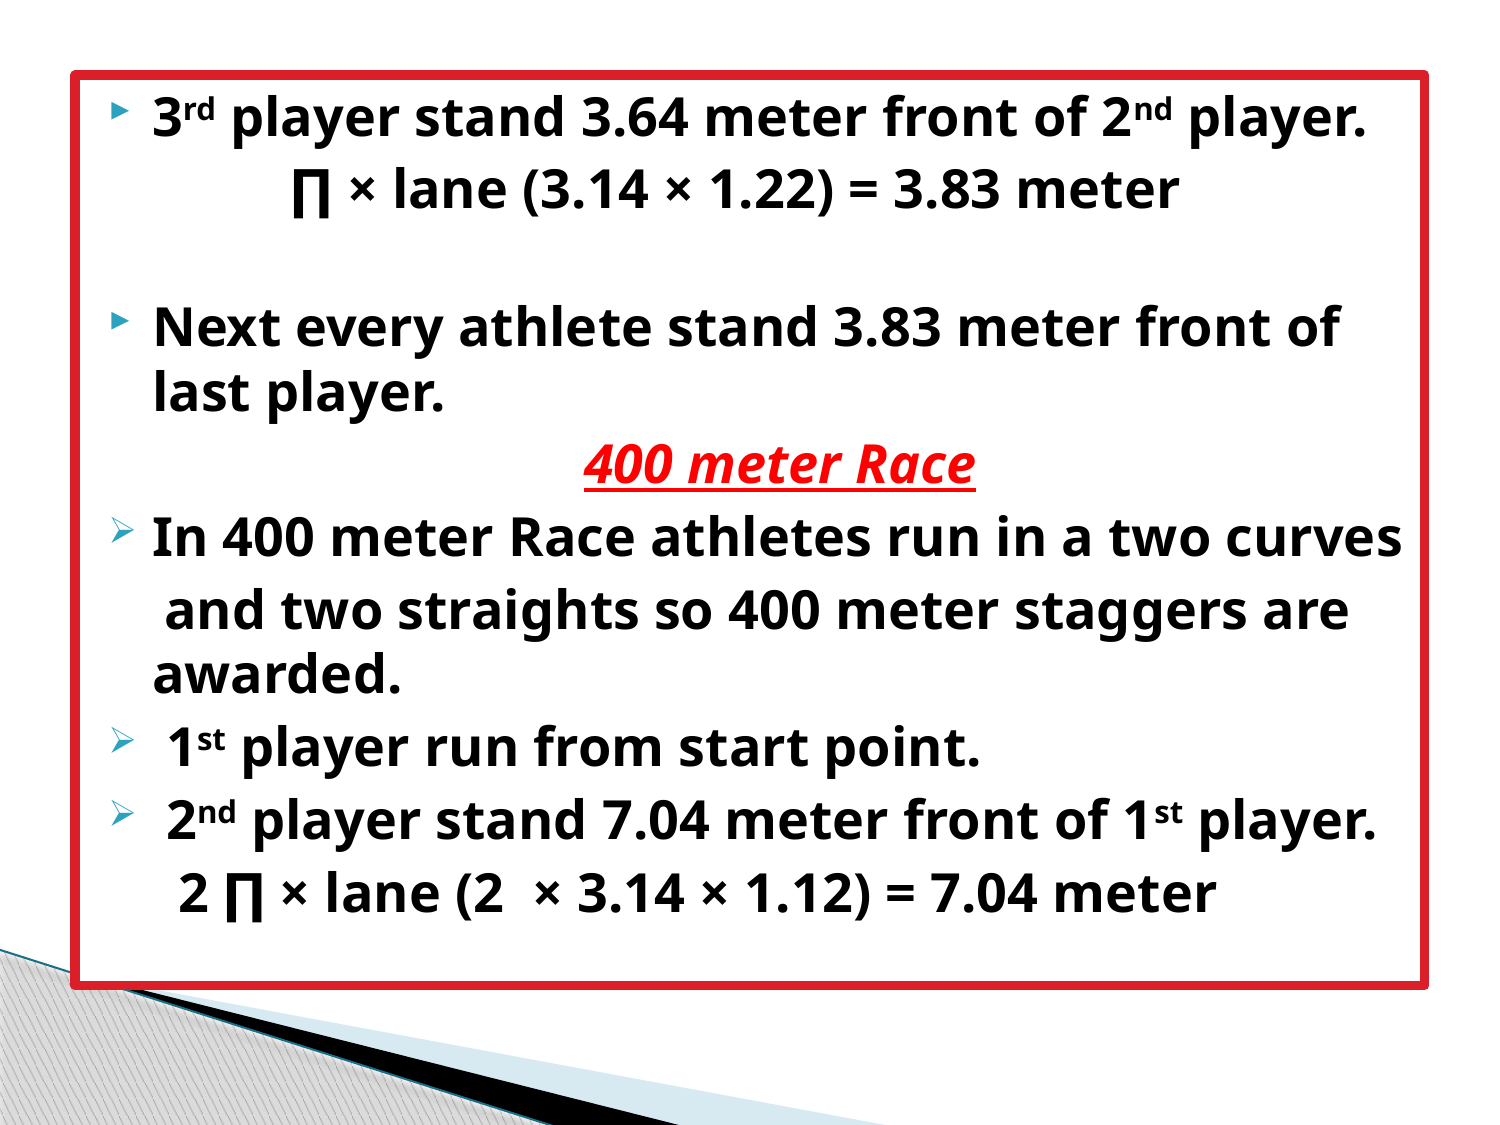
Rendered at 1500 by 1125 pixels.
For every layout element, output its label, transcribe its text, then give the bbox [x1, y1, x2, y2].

list 3rd player stand 3.64 meter front of 2nd player. ∏ × lane (3.14 × 1.22) = 3.83 meter Next every athlete stand 3.83 meter front of last player. 400 meter Race In 400 meter Race athletes run in a two curves and two straights so 400 meter staggers are awarded. 1st player run from start point. 2nd player stand 7.04 meter front of 1st player. 2 ∏ × lane (2 × 3.14 × 1.12) = 7.04 meter [70, 70, 1429, 990]
